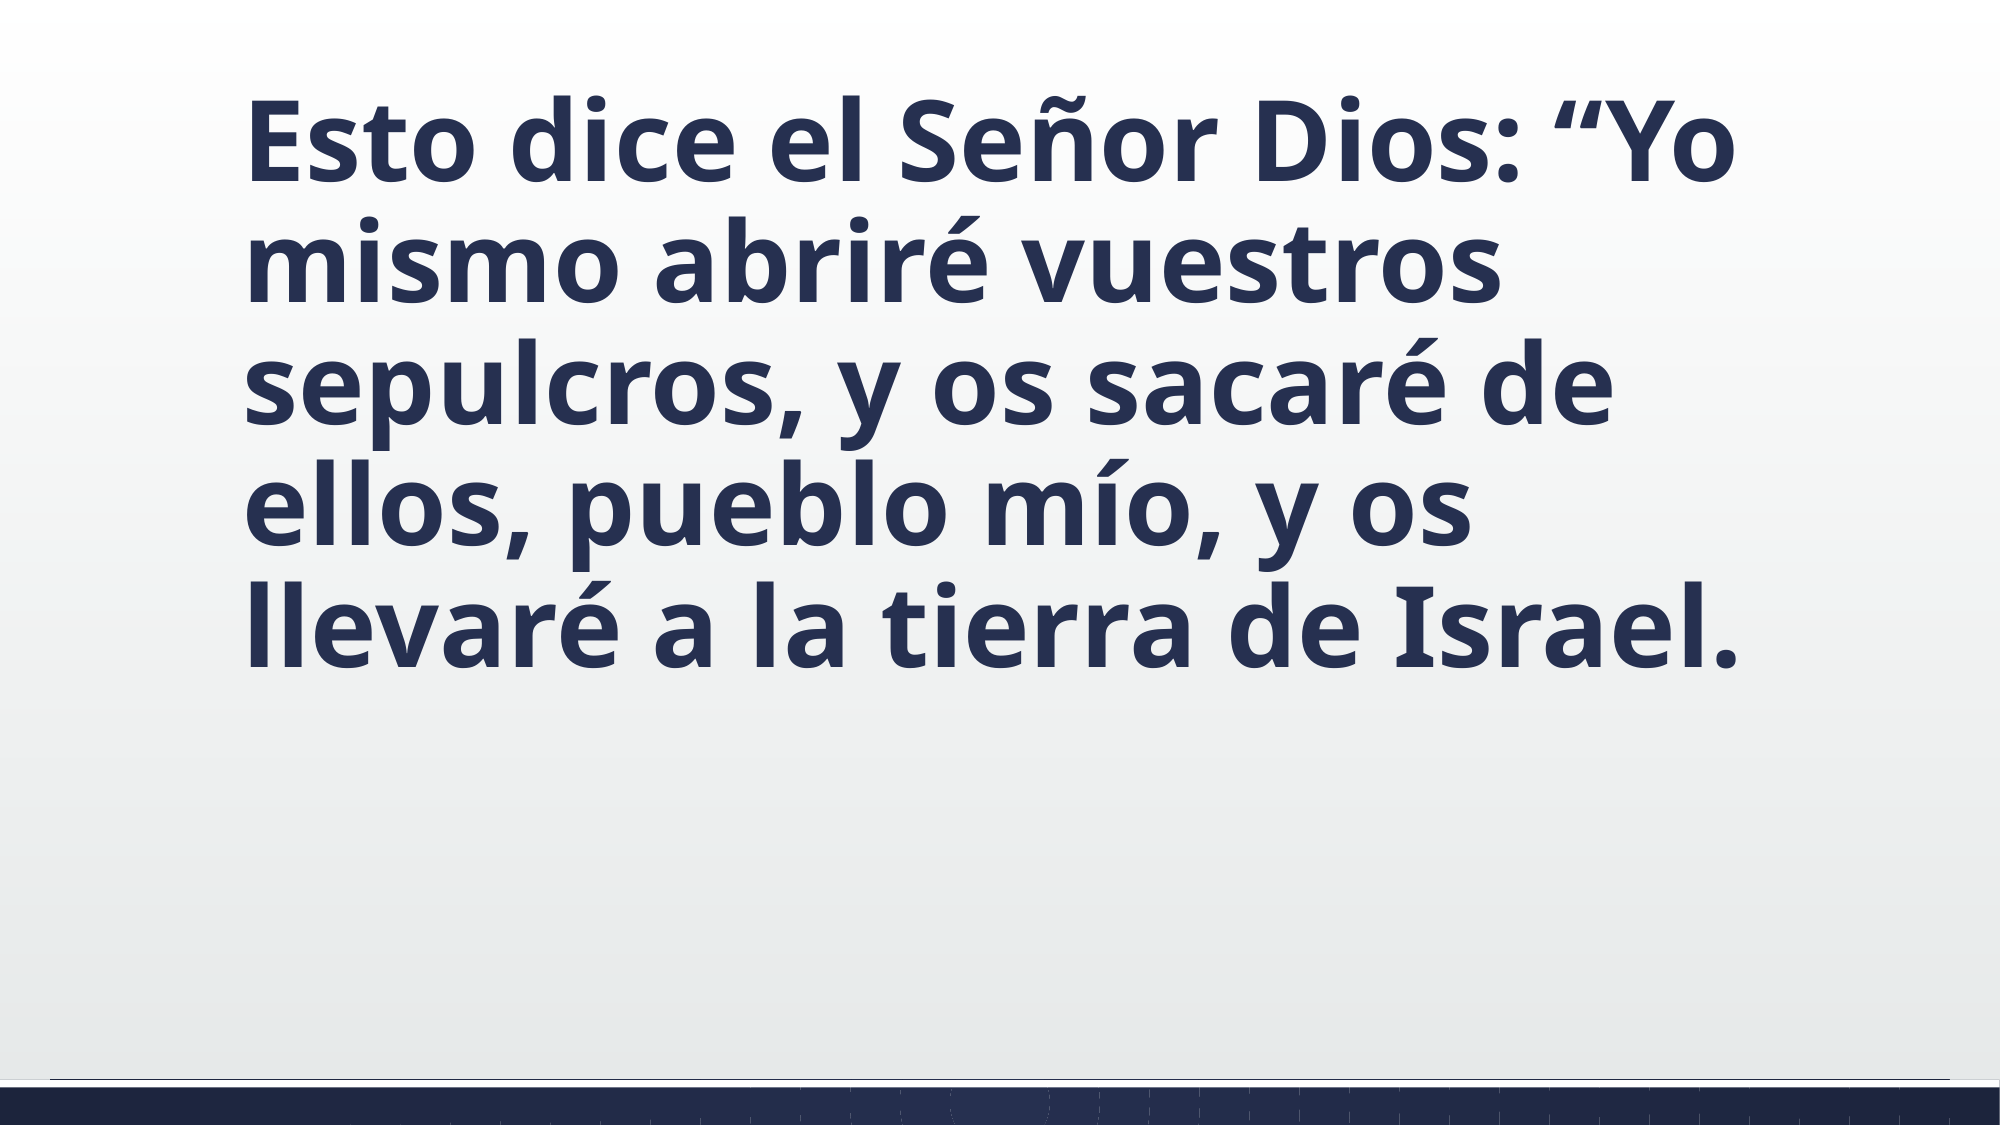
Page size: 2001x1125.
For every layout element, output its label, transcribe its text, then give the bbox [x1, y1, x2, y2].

list Esto dice el Señor Dios: “Yo mismo abriré vuestros sepulcros, y os sacaré de ellos, pueblo mío, y os llevaré a la tierra de Israel. [219, 76, 1780, 990]
